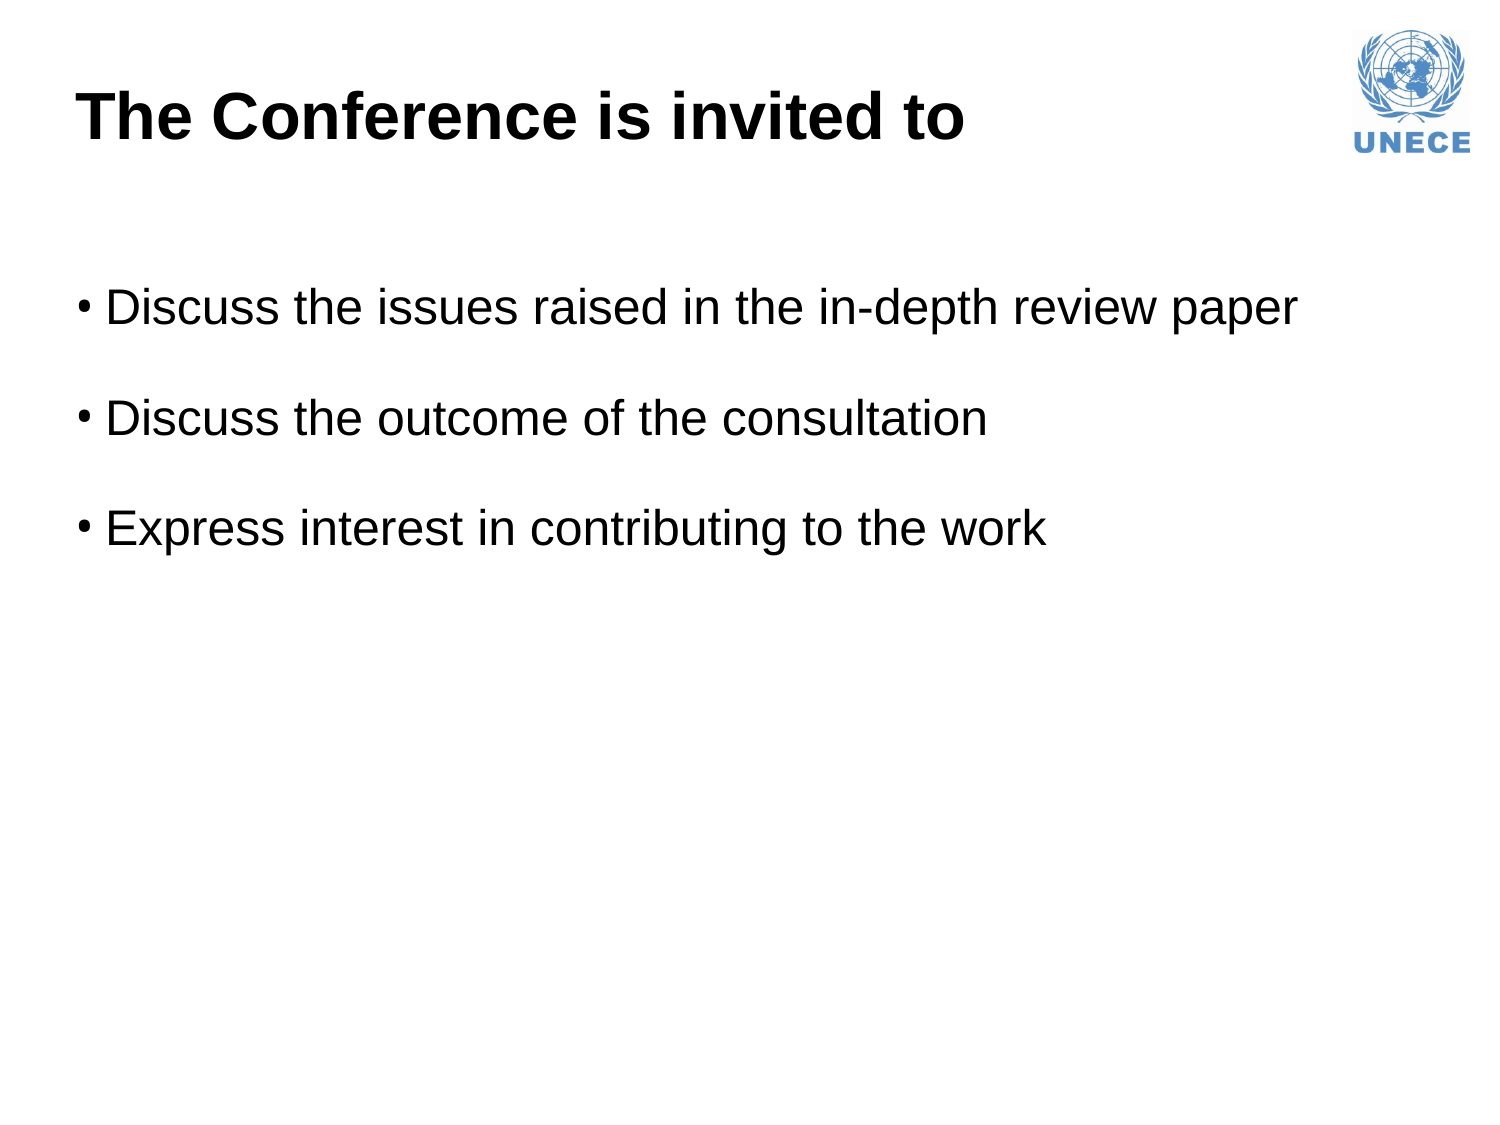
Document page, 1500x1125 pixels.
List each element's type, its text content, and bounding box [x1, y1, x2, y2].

title The Conference is invited to [75, 50, 1341, 175]
list Discuss the issues raised in the in-depth review paper Discuss the outcome of the consultation Express interest in contributing to the work [75, 275, 1425, 1000]
picture [1352, 30, 1470, 153]
